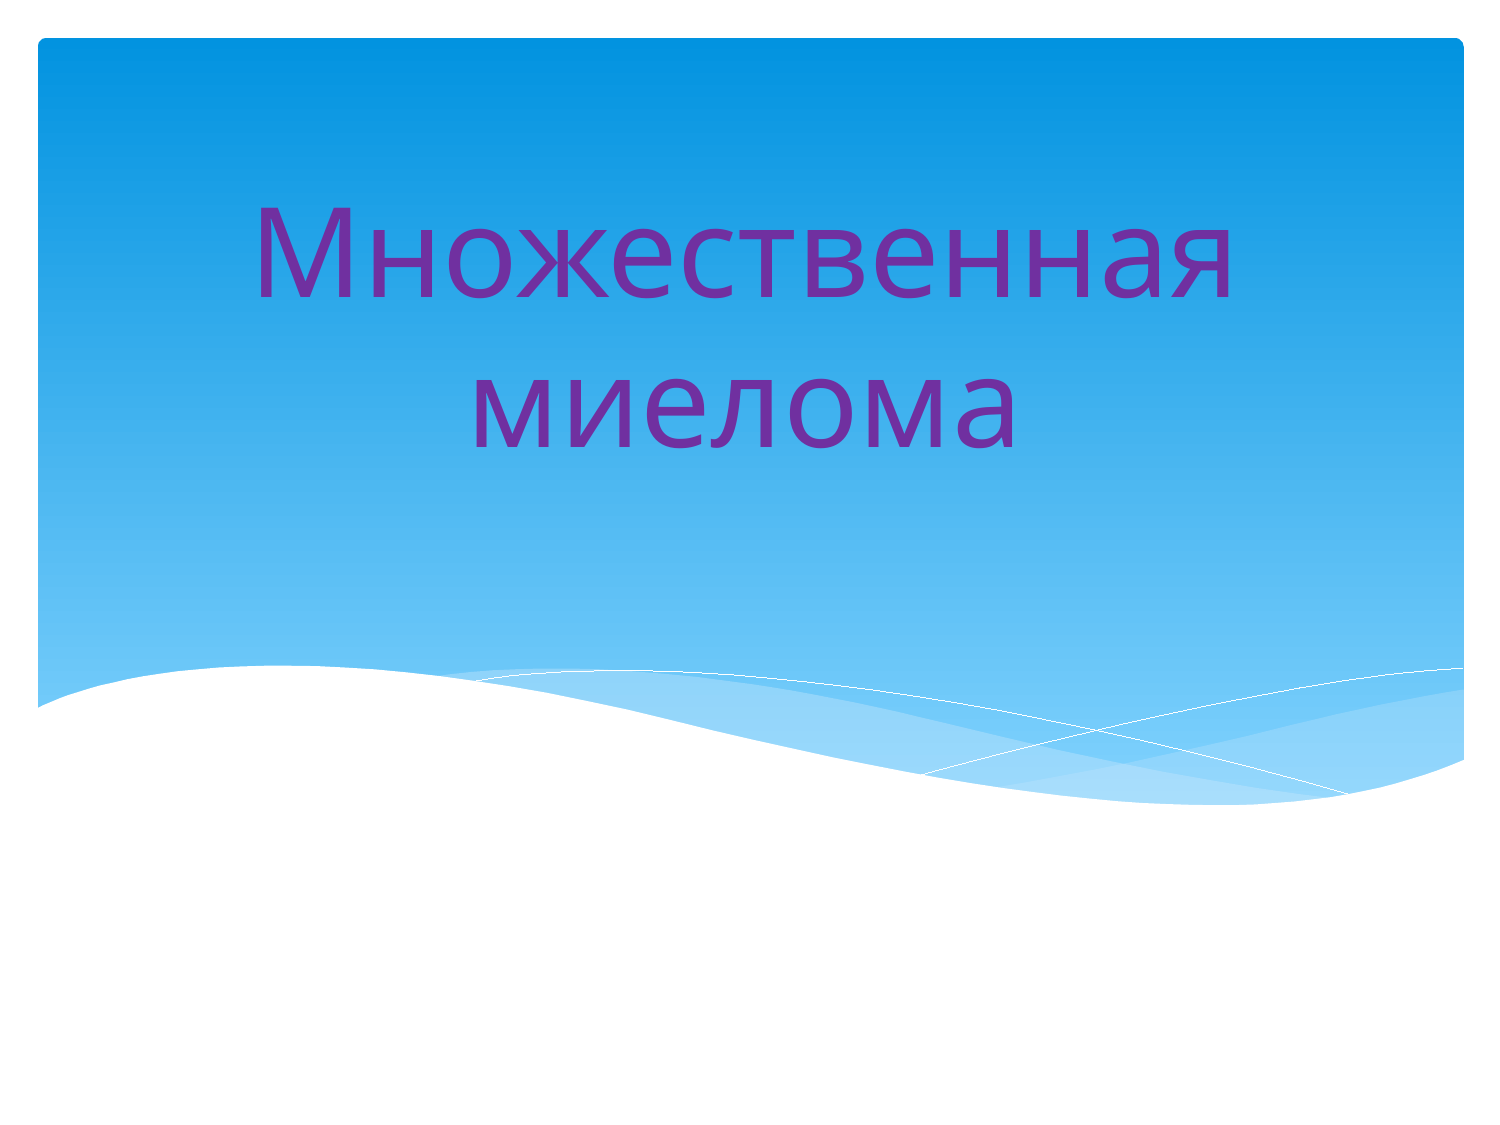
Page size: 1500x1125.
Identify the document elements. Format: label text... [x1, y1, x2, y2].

list Множественная миелома [218, 326, 1272, 481]
